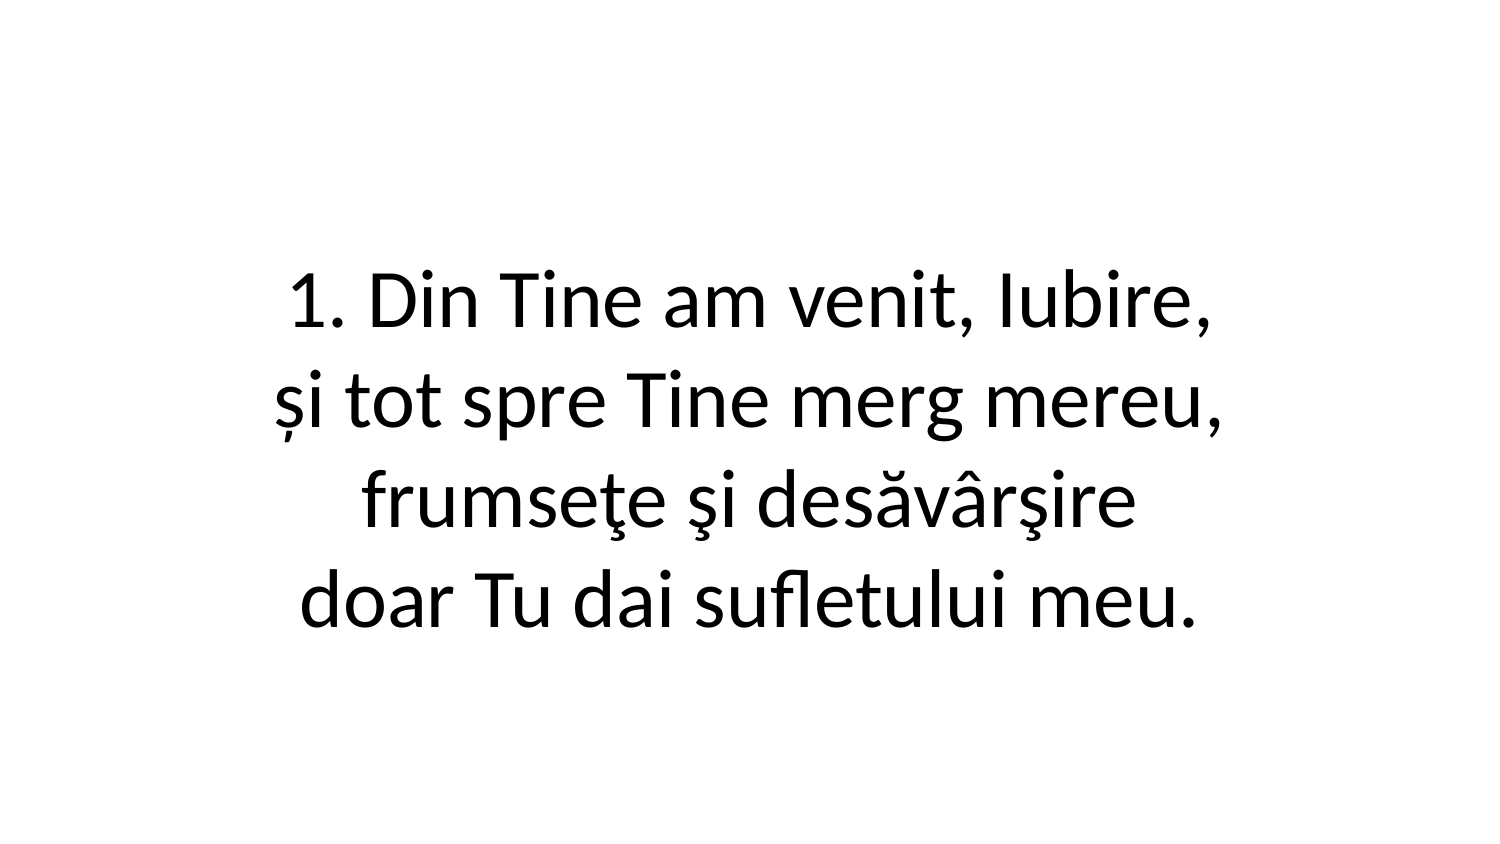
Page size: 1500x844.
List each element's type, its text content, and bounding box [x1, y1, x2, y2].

text_box 1. Din Tine am venit, Iubire, și tot spre Tine merg mereu, frumseţe şi desăvârşire doar Tu dai sufletului meu. [259, 192, 1241, 652]
